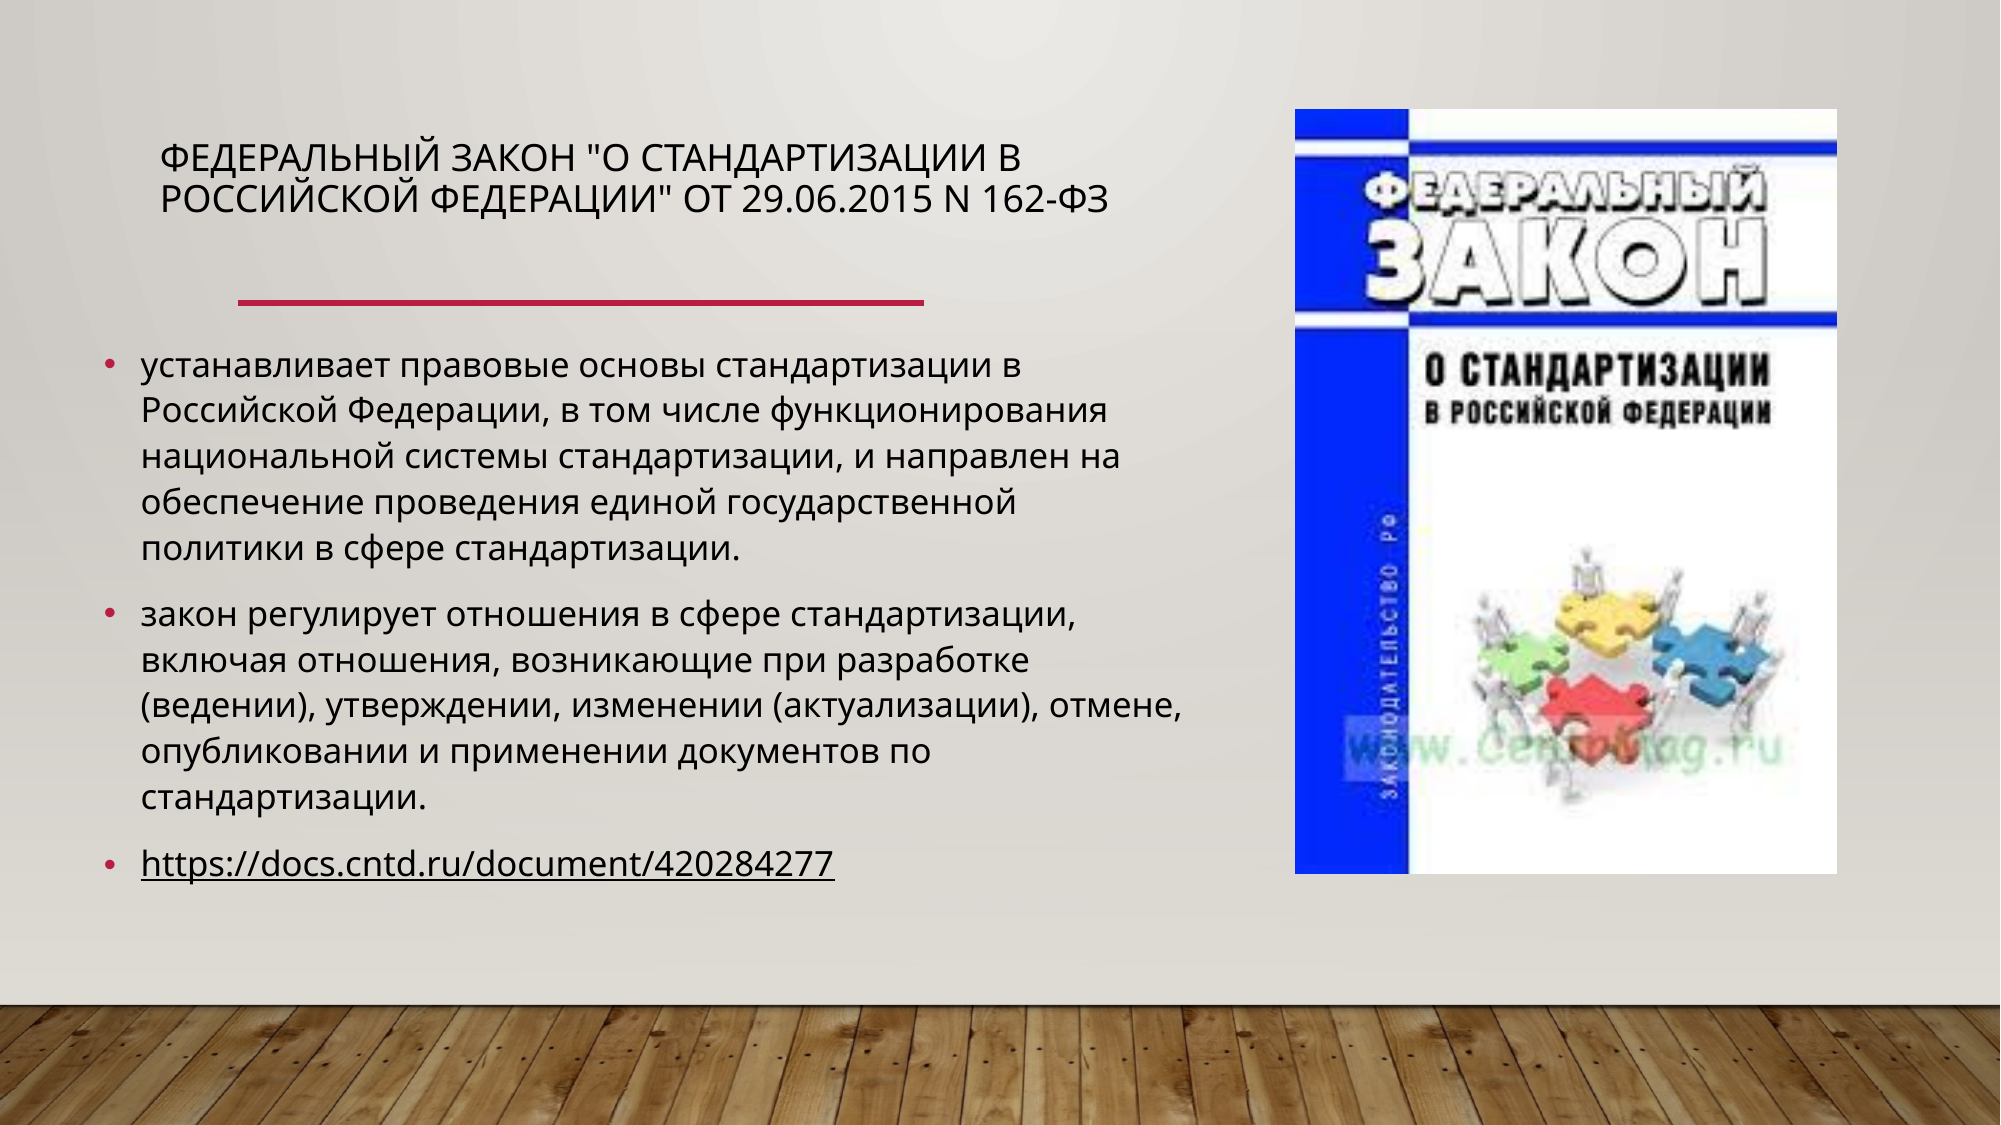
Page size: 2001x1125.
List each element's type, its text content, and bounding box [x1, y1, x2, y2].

text_box [0, 330, 2000, 1004]
text_box [0, 0, 2000, 330]
picture [1294, 109, 1837, 875]
title Федеральный закон "О стандартизации в Российской Федерации" от 29.06.2015 N 162-ФЗ [144, 131, 1132, 305]
list устанавливает правовые основы стандартизации в Российской Федерации, в том числе функционирования национальной системы стандартизации, и направлен на обеспечение проведения единой государственной политики в сфере стандартизации. закон регулирует отношения в сфере стандартизации, включая отношения, возникающие при разработке (ведении), утверждении, изменении (актуализации), отмене, опубликовании и применении документов по стандартизации. https://docs.cntd.ru/document/420284277 [88, 330, 1204, 897]
picture [0, 1006, 2000, 1125]
